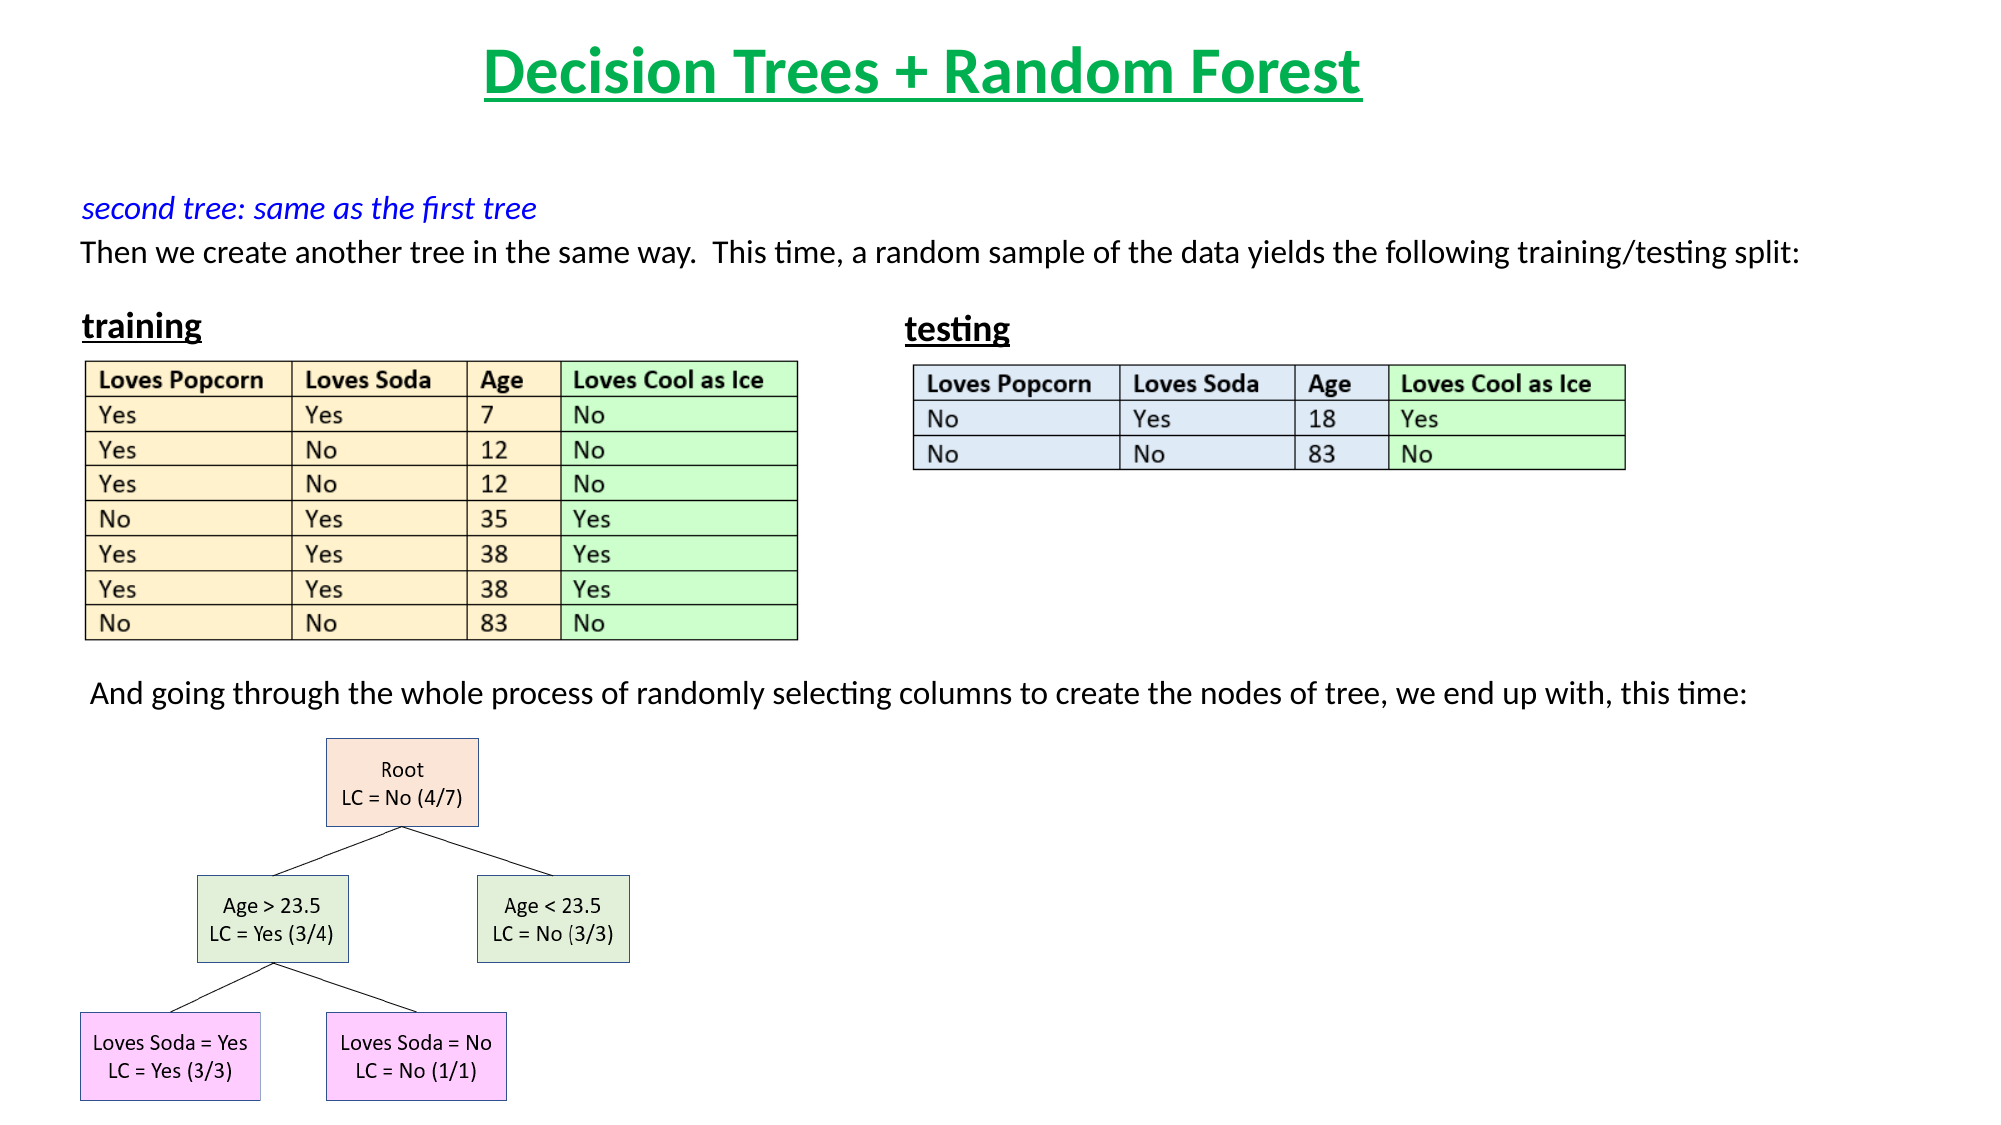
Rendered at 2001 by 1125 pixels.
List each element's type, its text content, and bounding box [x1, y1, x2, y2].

picture [75, 352, 802, 643]
text_box Then we create another tree in the same way. This time, a random sample of the data yields the following training/testing split: [65, 223, 1867, 278]
text_box second tree: same as the first tree [67, 178, 1002, 234]
text_box training [67, 293, 240, 354]
picture [908, 357, 1631, 474]
text_box testing [889, 296, 1063, 357]
text_box Decision Trees + Random Forest [469, 19, 1404, 115]
picture [75, 731, 633, 1105]
text_box And going through the whole process of randomly selecting columns to create the nodes of tree, we end up with, this time: [75, 663, 1876, 719]
